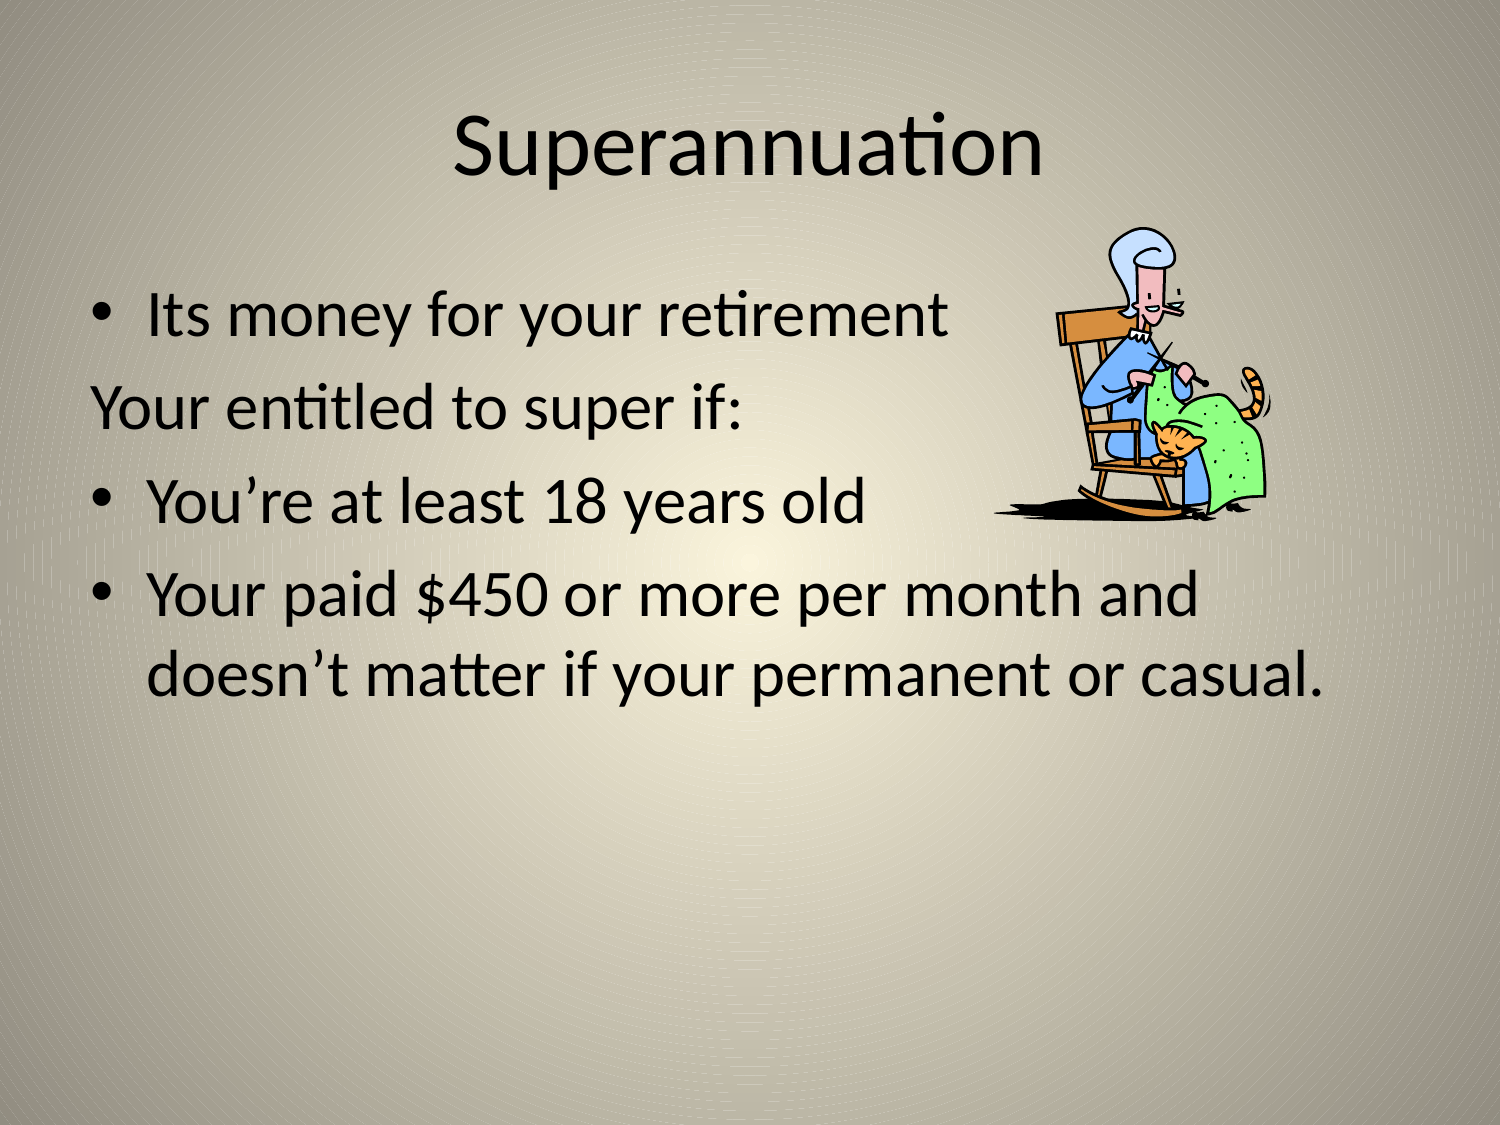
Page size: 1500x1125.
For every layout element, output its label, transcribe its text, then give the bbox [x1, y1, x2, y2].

list Its money for your retirement Your entitled to super if: You’re at least 18 years old Your paid $450 or more per month and doesn’t matter if your permanent or casual. [75, 262, 1425, 1005]
picture [987, 224, 1272, 526]
title Superannuation [75, 45, 1425, 233]
